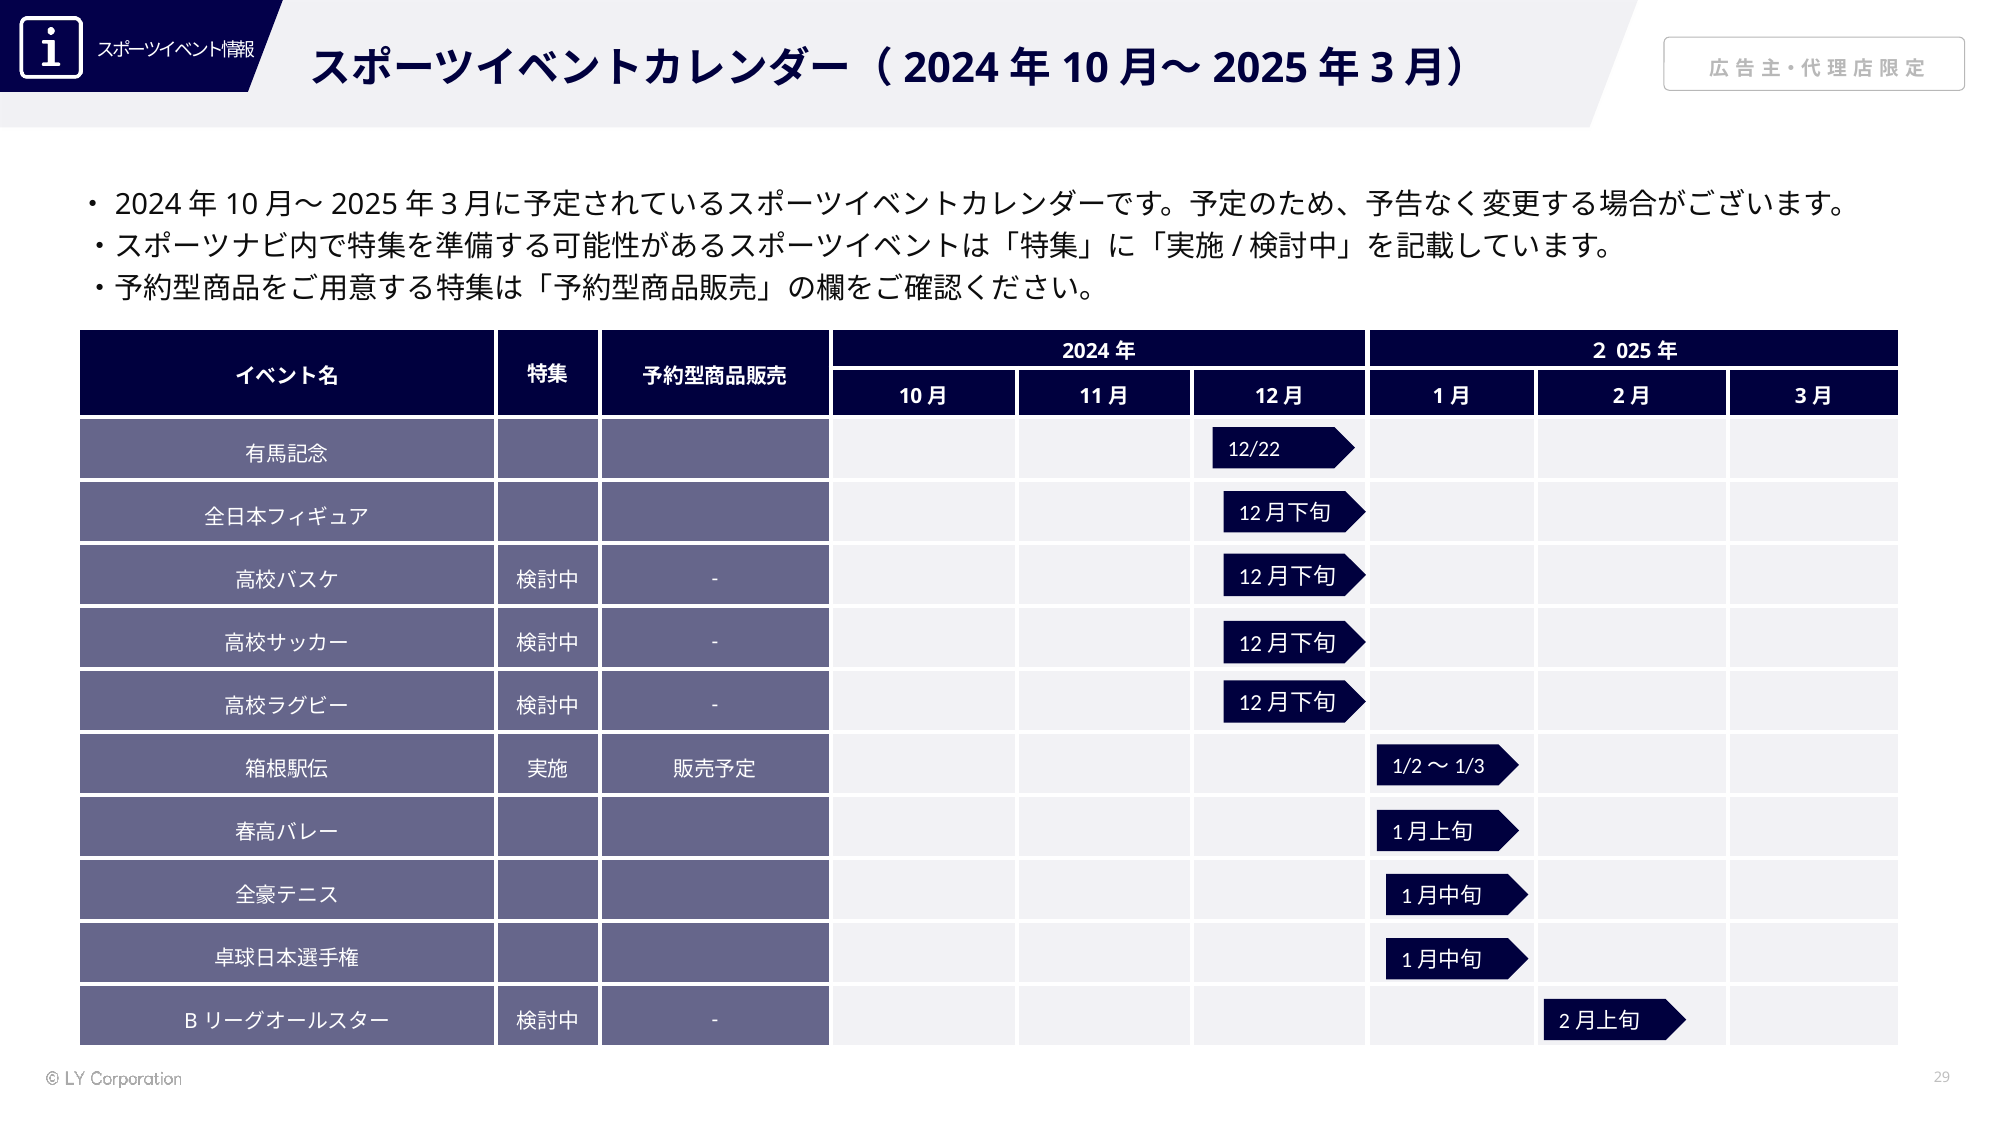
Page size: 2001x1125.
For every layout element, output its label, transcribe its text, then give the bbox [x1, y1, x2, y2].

text_box 12月下旬 [1223, 553, 1366, 597]
table_cell [1538, 797, 1726, 856]
table_cell [1019, 734, 1190, 793]
table_cell [1730, 923, 1898, 982]
text_box 1月上旬 [1376, 809, 1520, 852]
table_cell [498, 860, 598, 919]
table_cell 卓球日本選手権 [80, 923, 494, 982]
table_cell 検討中 [498, 545, 598, 604]
table_cell 高校ラグビー [80, 671, 494, 730]
table_cell [498, 419, 598, 478]
table_cell 高校サッカー [80, 608, 494, 667]
table_cell [1194, 419, 1365, 478]
text_box 1月中旬 [1386, 873, 1529, 916]
table_cell 検討中 [498, 986, 598, 1045]
table_cell [602, 482, 829, 541]
table_cell [1730, 545, 1898, 604]
table_cell [602, 923, 829, 982]
table_cell [1370, 608, 1534, 667]
table_cell ‐ [602, 986, 829, 1045]
table_cell [1730, 608, 1898, 667]
table_header ２025年 [1370, 330, 1898, 366]
table_cell [602, 860, 829, 919]
table_cell [1538, 419, 1726, 478]
table_cell [1730, 671, 1898, 730]
table_cell [1194, 797, 1365, 856]
table_cell [1730, 482, 1898, 541]
table_cell [1019, 545, 1190, 604]
table_cell [1019, 797, 1190, 856]
table_cell [833, 986, 1015, 1045]
table_cell ‐ [602, 671, 829, 730]
table_cell [1019, 482, 1190, 541]
table_cell [1370, 671, 1534, 730]
table_cell [1370, 860, 1534, 919]
table_cell [1194, 608, 1365, 667]
table_cell 有馬記念 [80, 419, 494, 478]
table_cell 12月 [1194, 370, 1365, 415]
table_cell [1194, 482, 1365, 541]
table_cell [1019, 923, 1190, 982]
table_cell [1370, 734, 1534, 793]
table_cell [1538, 923, 1726, 982]
table_cell 10月 [833, 370, 1015, 415]
table_cell [833, 734, 1015, 793]
table_cell 高校バスケ [80, 545, 494, 604]
table_cell [1730, 797, 1898, 856]
table_cell Bリーグオールスター [80, 986, 494, 1045]
table_cell 検討中 [498, 608, 598, 667]
table_cell 全豪テニス [80, 860, 494, 919]
table_cell 箱根駅伝 [80, 734, 494, 793]
table_cell [602, 797, 829, 856]
table_cell [1730, 860, 1898, 919]
table_cell [833, 419, 1015, 478]
table_cell [1194, 860, 1365, 919]
table_cell ‐ [602, 608, 829, 667]
picture [46, 1071, 181, 1088]
table_cell [833, 923, 1015, 982]
table_cell [498, 797, 598, 856]
table_cell [1538, 986, 1726, 1045]
table_cell [1194, 545, 1365, 604]
table_cell [1538, 860, 1726, 919]
table_cell [833, 797, 1015, 856]
text_box 12月下旬 [1223, 680, 1366, 723]
picture [9, 5, 92, 87]
table_cell 全日本フィギュア [80, 482, 494, 541]
table_cell [1019, 419, 1190, 478]
text_box 2月上旬 [1543, 998, 1687, 1041]
table_cell [1730, 986, 1898, 1045]
table_header 2024年 [833, 330, 1365, 366]
table_cell [1538, 482, 1726, 541]
text_box ・2024年10月～2025年3月に予定されているスポーツイベントカレンダーです。予定のため、予告なく変更する場合がございます。 ・スポーツナビ内で特集を準備する可能性があるスポーツイベントは「特集」に「実施/検討中」を記載しています。 ・予約型商品をご用意する特集は「予約型商品販売」の欄をご確認ください。 [78, 178, 1922, 305]
table_header イベント名 [80, 330, 494, 415]
table_cell [833, 545, 1015, 604]
table_cell 3月 [1730, 370, 1898, 415]
table_cell [1370, 419, 1534, 478]
table_cell [1370, 482, 1534, 541]
table_cell [1019, 986, 1190, 1045]
table_cell [1538, 545, 1726, 604]
table_cell [1538, 608, 1726, 667]
table_cell [1194, 671, 1365, 730]
table_cell [833, 860, 1015, 919]
table_cell [1370, 923, 1534, 982]
table_cell [1730, 419, 1898, 478]
table_cell 1月 [1370, 370, 1534, 415]
text_box 12月下旬 [1223, 491, 1366, 533]
table_cell [1019, 860, 1190, 919]
table_cell [1194, 734, 1365, 793]
text_box 1/2～1/3 [1376, 744, 1520, 786]
table_cell 春高バレー [80, 797, 494, 856]
table_cell [1538, 671, 1726, 730]
table_cell [833, 482, 1015, 541]
table_cell ‐ [602, 545, 829, 604]
table_cell [1730, 734, 1898, 793]
text_box 1月中旬 [1386, 938, 1529, 980]
table_cell [1370, 986, 1534, 1045]
table_cell [1370, 545, 1534, 604]
table_cell [833, 608, 1015, 667]
table_cell 2月 [1538, 370, 1726, 415]
table_cell 実施 [498, 734, 598, 793]
table_cell 検討中 [498, 671, 598, 730]
table_cell [1194, 923, 1365, 982]
table_header 特集 [498, 330, 598, 415]
table_cell [833, 671, 1015, 730]
list スポーツイベントカレンダー（2024年10月～2025年3月） [309, 41, 1645, 97]
table_cell [1370, 797, 1534, 856]
table_cell [1019, 671, 1190, 730]
table_cell [1538, 734, 1726, 793]
list スポーツイベント情報 [92, 13, 270, 81]
table_header 予約型商品販売 [602, 330, 829, 415]
table_cell [498, 482, 598, 541]
table_cell [498, 923, 598, 982]
table_cell 11月 [1019, 370, 1190, 415]
table_cell [1019, 608, 1190, 667]
table_cell [602, 419, 829, 478]
table_cell 販売予定 [602, 734, 829, 793]
text_box 12月下旬 [1223, 620, 1366, 664]
text_box 12/22 [1212, 427, 1355, 469]
table_cell [1194, 986, 1365, 1045]
